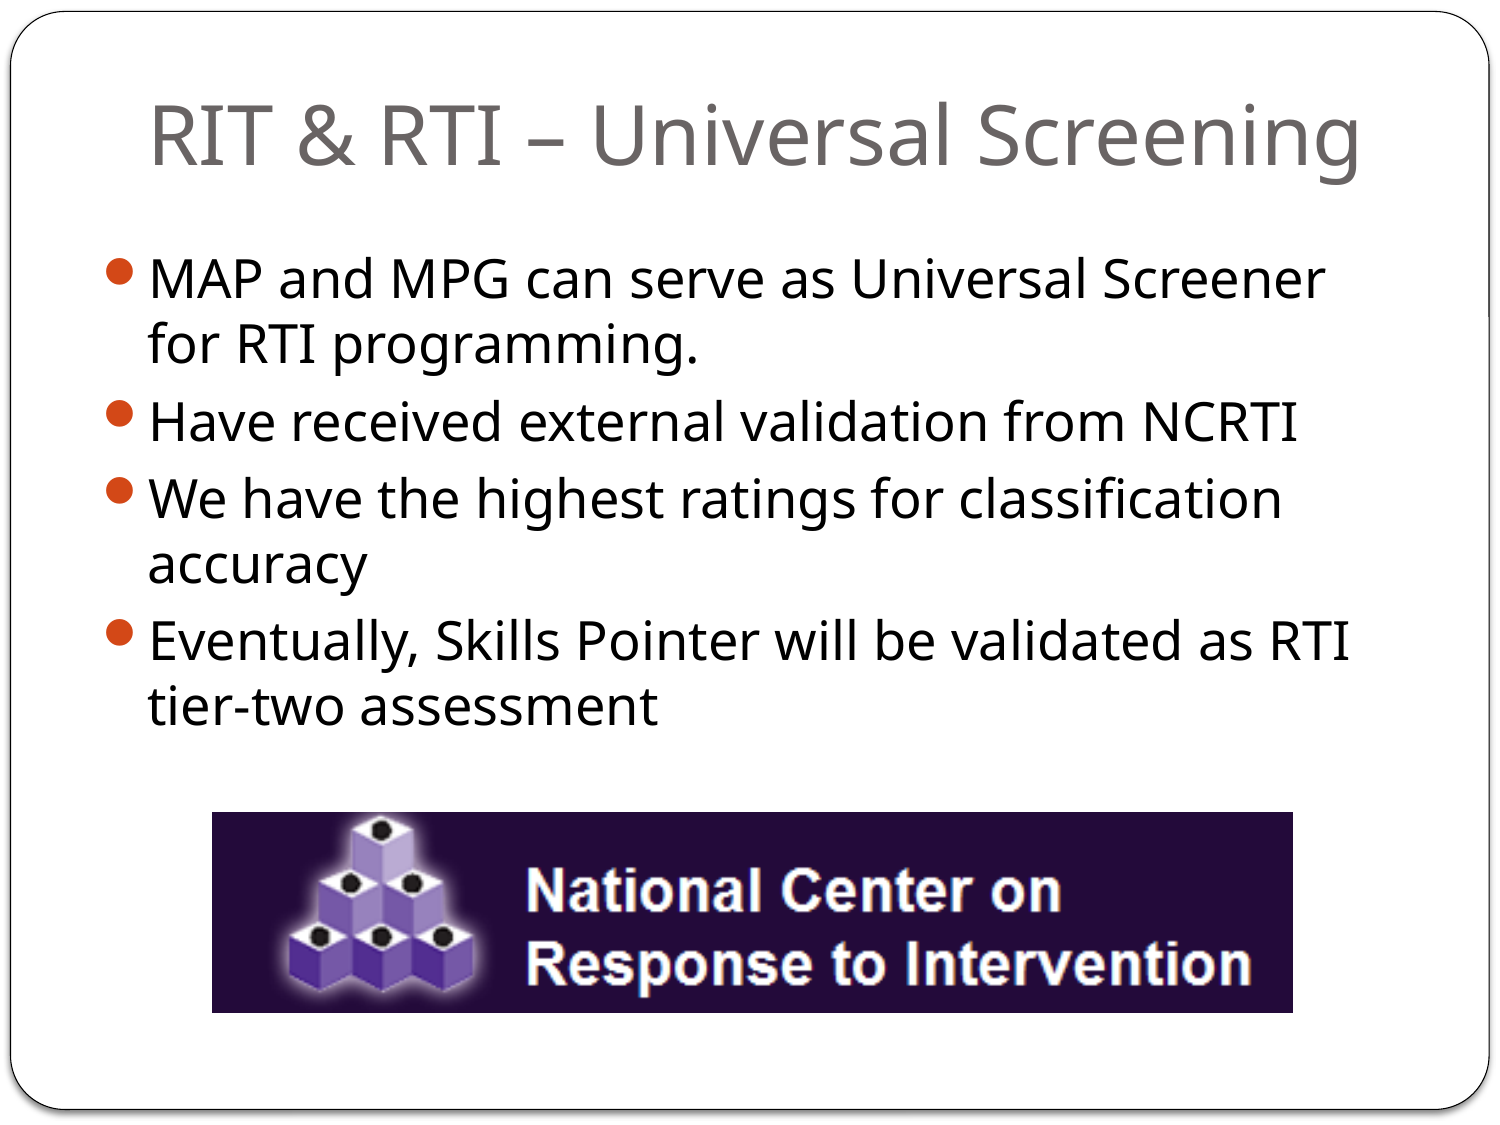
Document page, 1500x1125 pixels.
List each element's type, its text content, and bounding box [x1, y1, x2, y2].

list MAP and MPG can serve as Universal Screener for RTI programming. Have received external validation from NCRTI We have the highest ratings for classification accuracy Eventually, Skills Pointer will be validated as RTI tier-two assessment [87, 237, 1413, 988]
title RIT & RTI – Universal Screening [87, 45, 1425, 233]
picture [212, 812, 1294, 1013]
